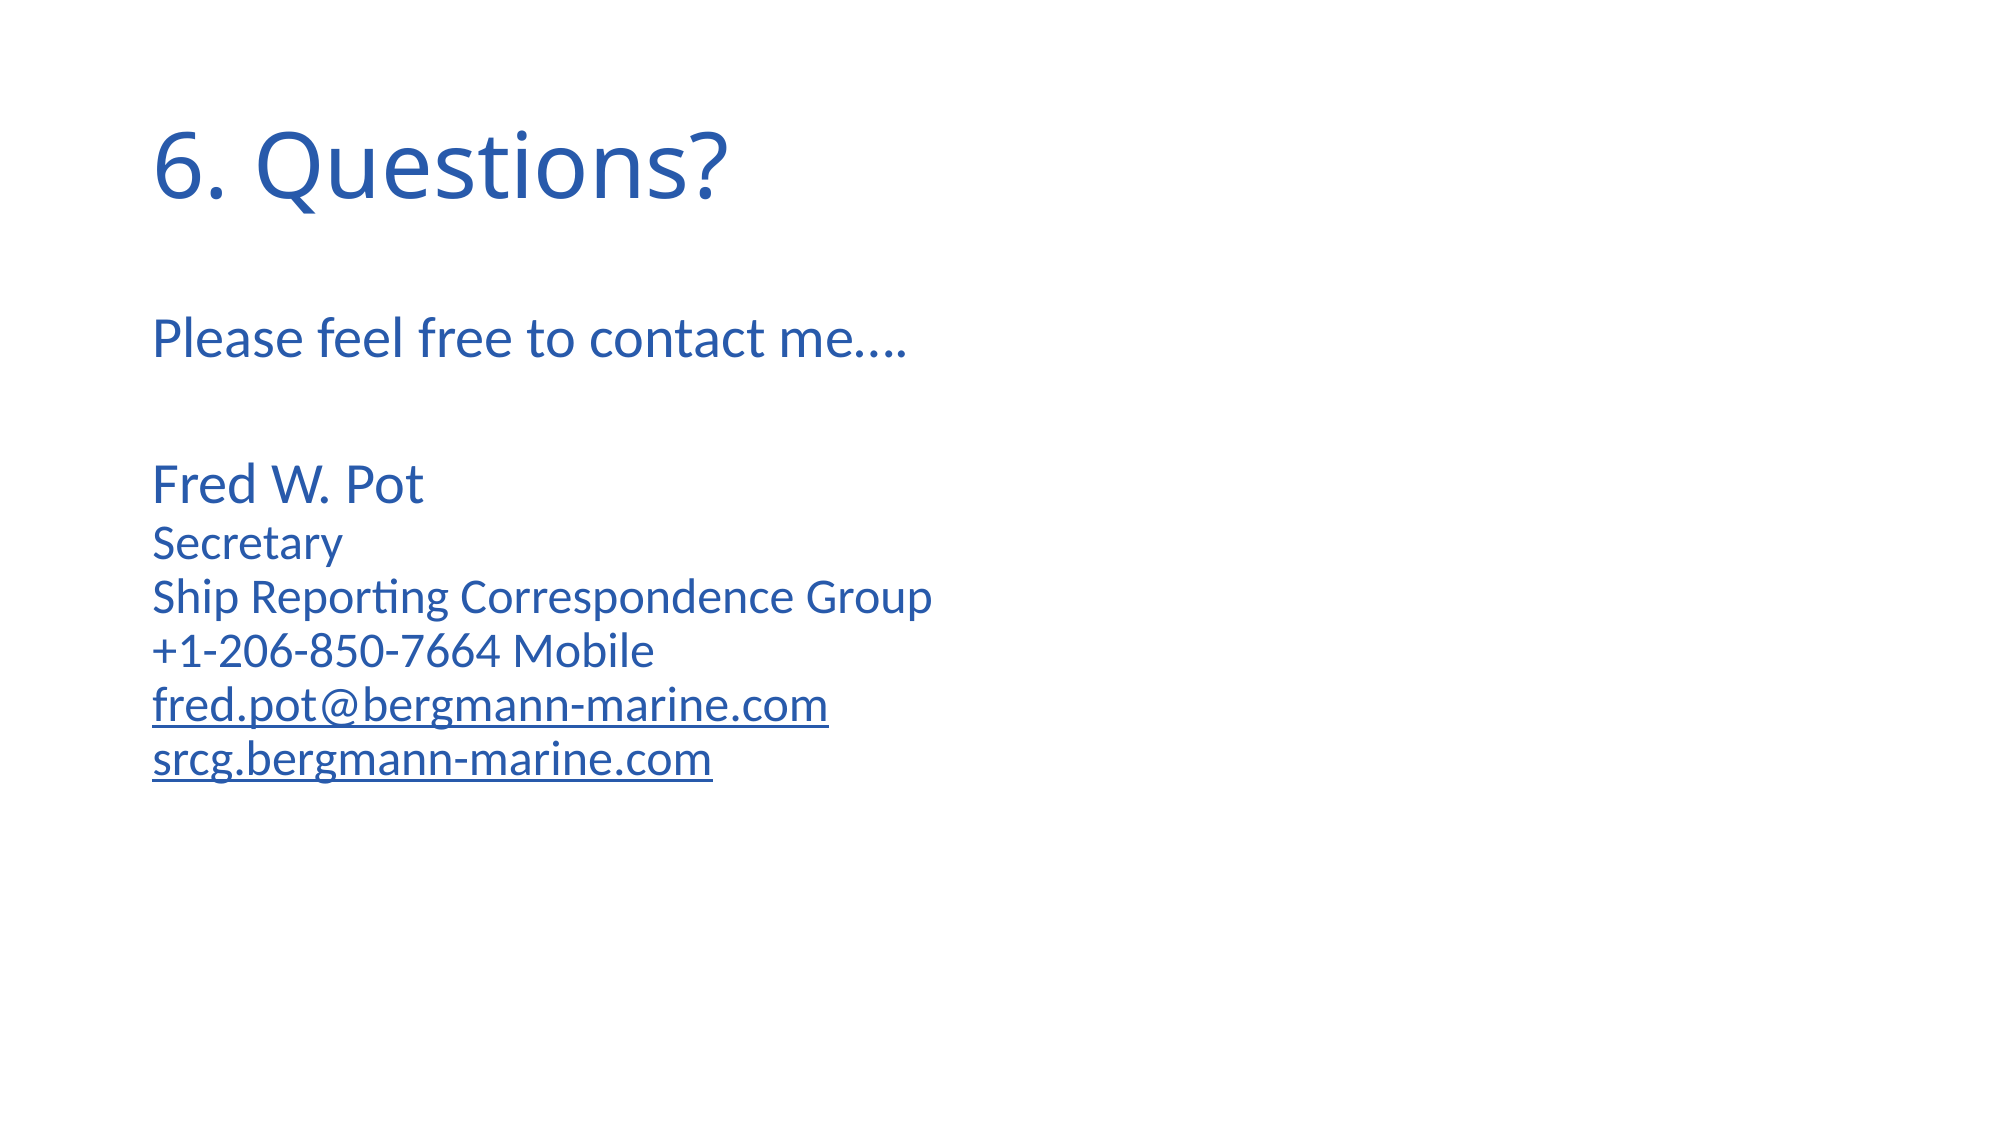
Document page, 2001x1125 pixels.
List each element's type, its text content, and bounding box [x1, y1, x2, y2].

title 6. Questions? [137, 59, 1863, 278]
list Please feel free to contact me…. Fred W. Pot Secretary Ship Reporting Correspondence Group +1-206-850-7664 Mobile fred.pot@bergmann-marine.com srcg.bergmann-marine.com [137, 299, 1863, 1014]
